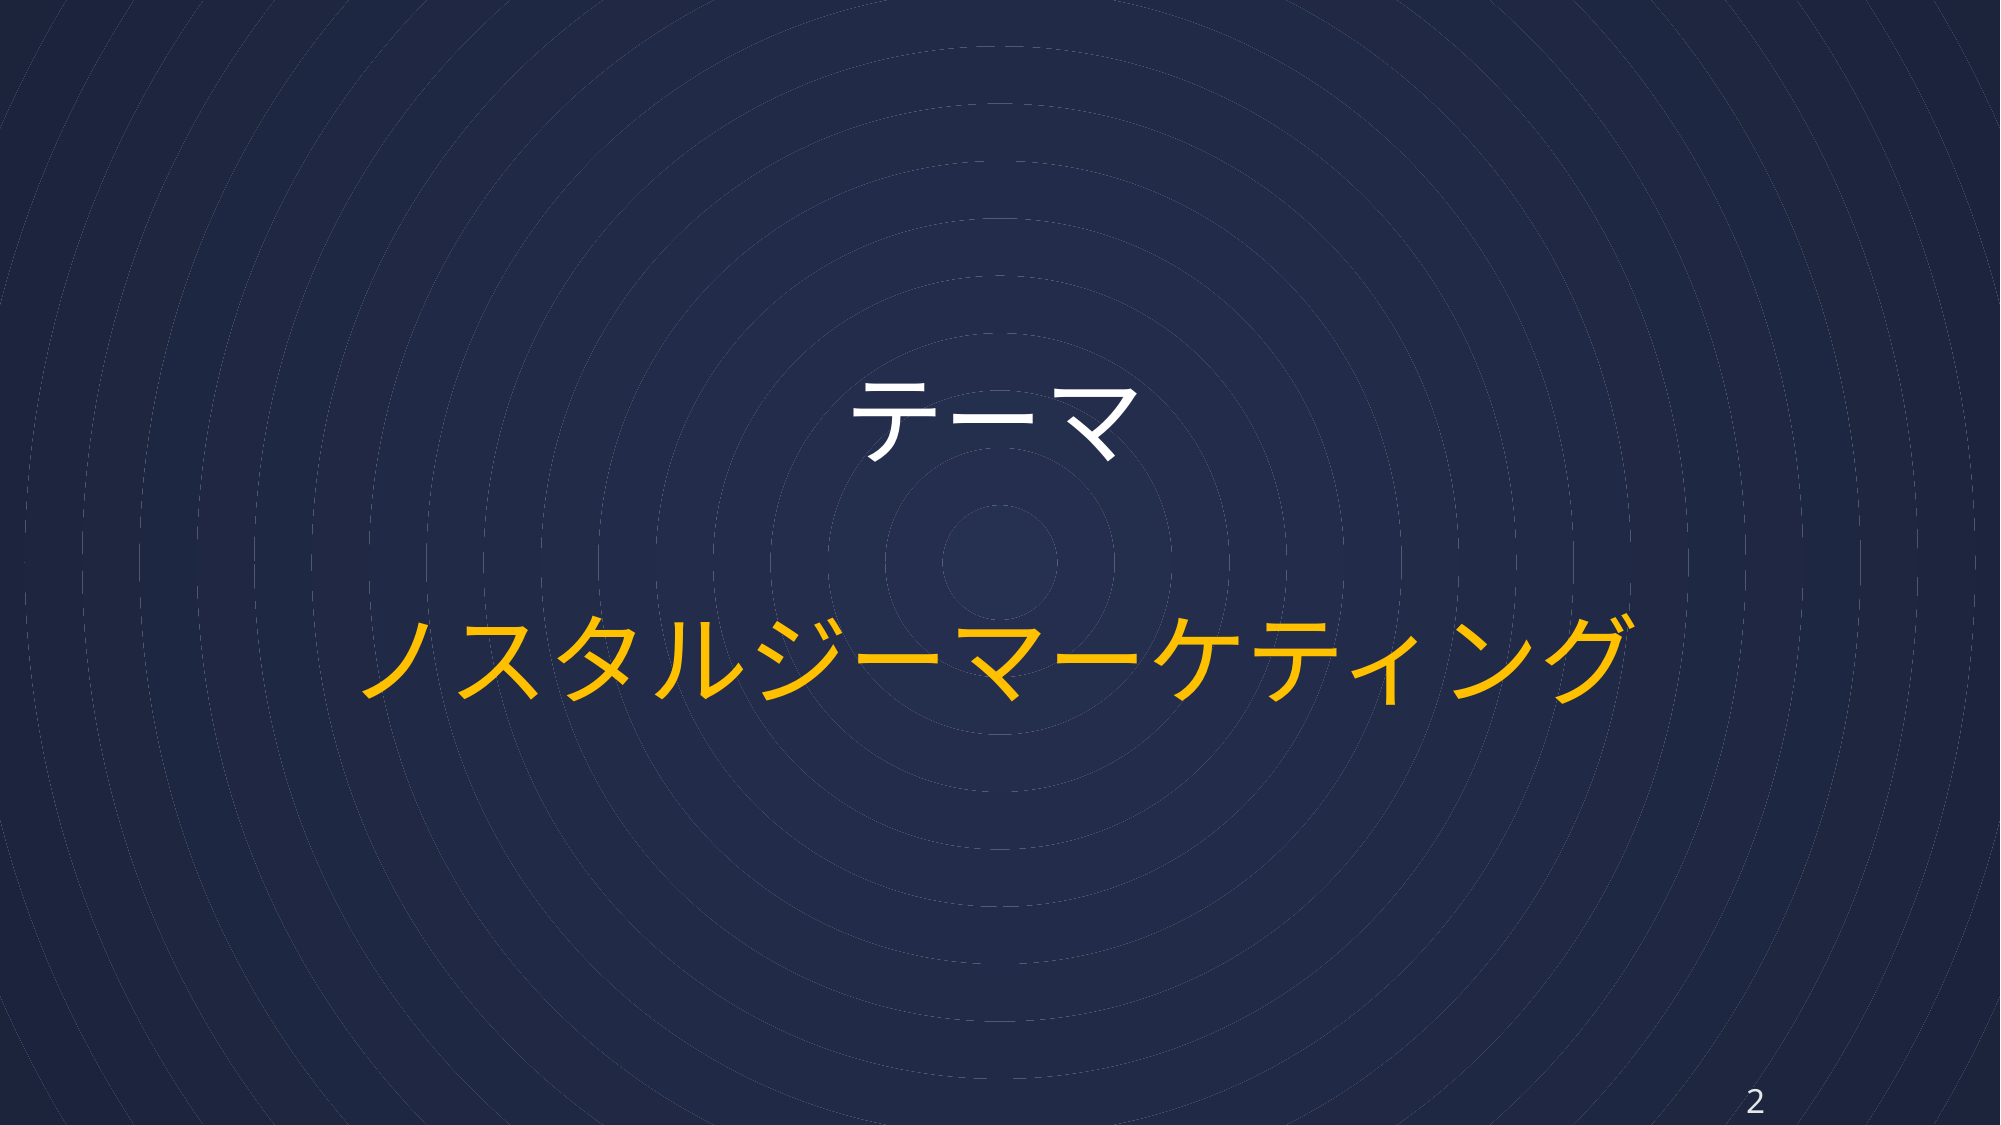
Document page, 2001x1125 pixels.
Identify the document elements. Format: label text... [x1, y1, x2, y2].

slide_number 2 [1674, 1083, 1780, 1122]
text_box テーマ ノスタルジーマーケティング [173, 349, 1816, 725]
